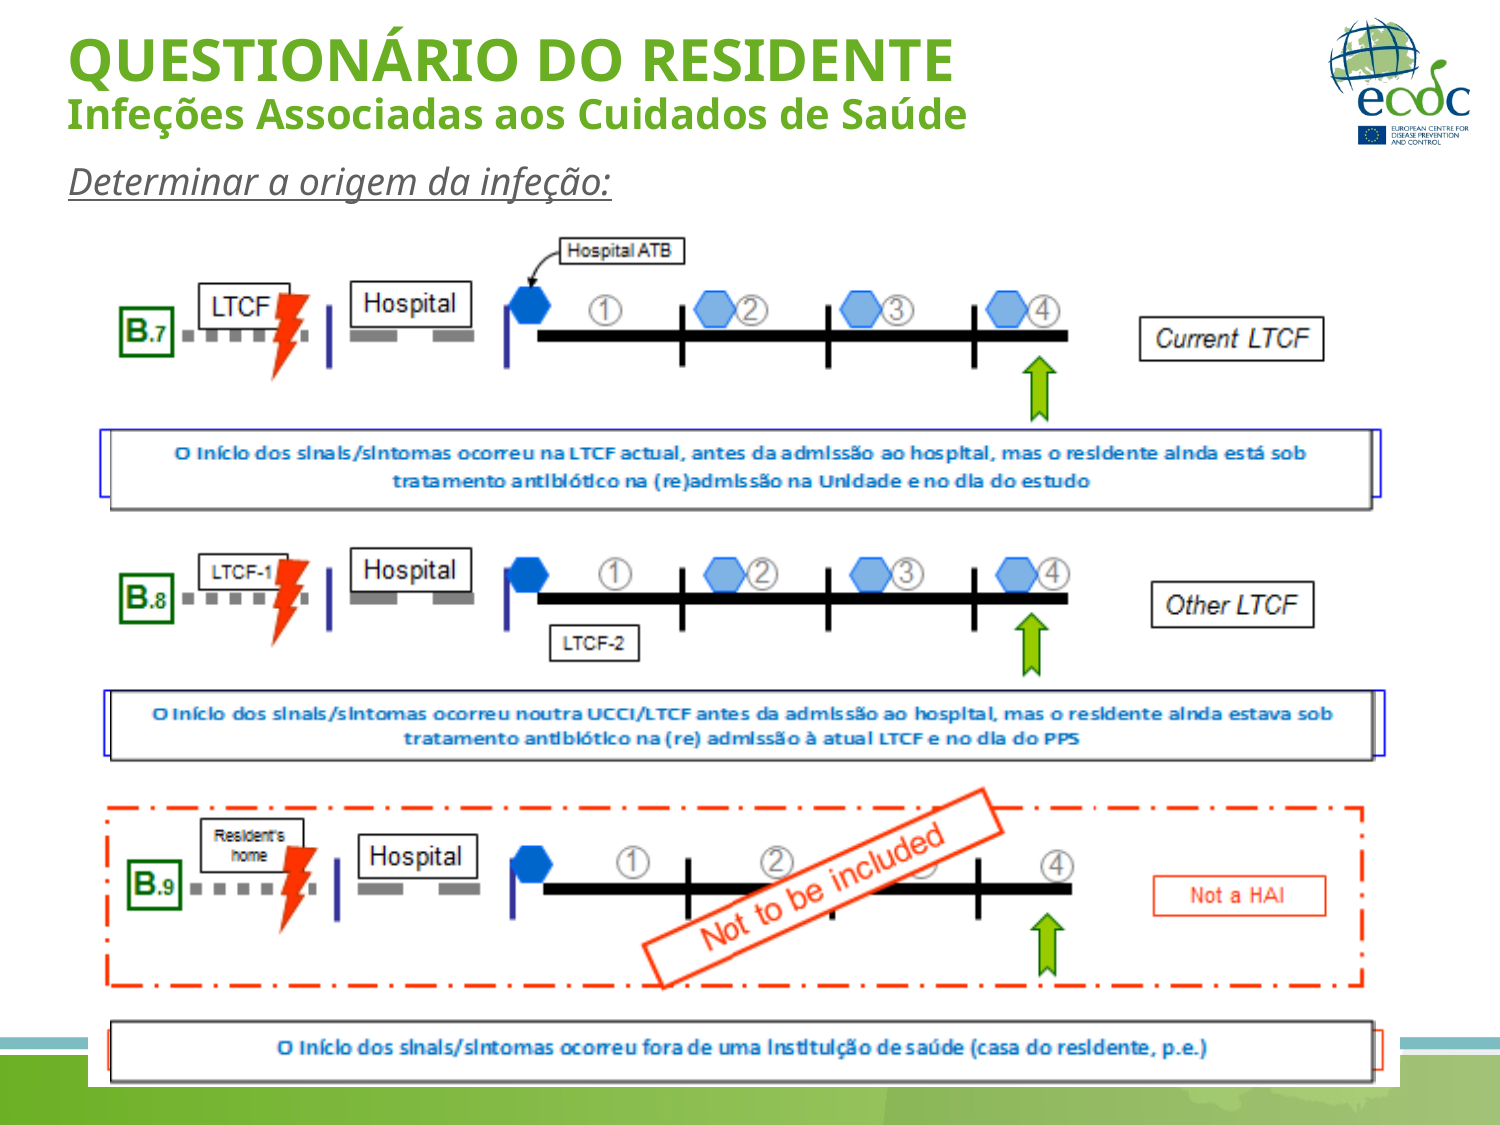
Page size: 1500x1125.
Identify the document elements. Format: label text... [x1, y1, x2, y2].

picture [0, 210, 1500, 1125]
text_box Determinar a origem da infeção: [53, 159, 1341, 211]
text_box QUESTIONÁRIO DO RESIDENTE Infeções Associadas aos Cuidados de Saúde [53, 23, 1404, 159]
picture [1328, 17, 1473, 148]
